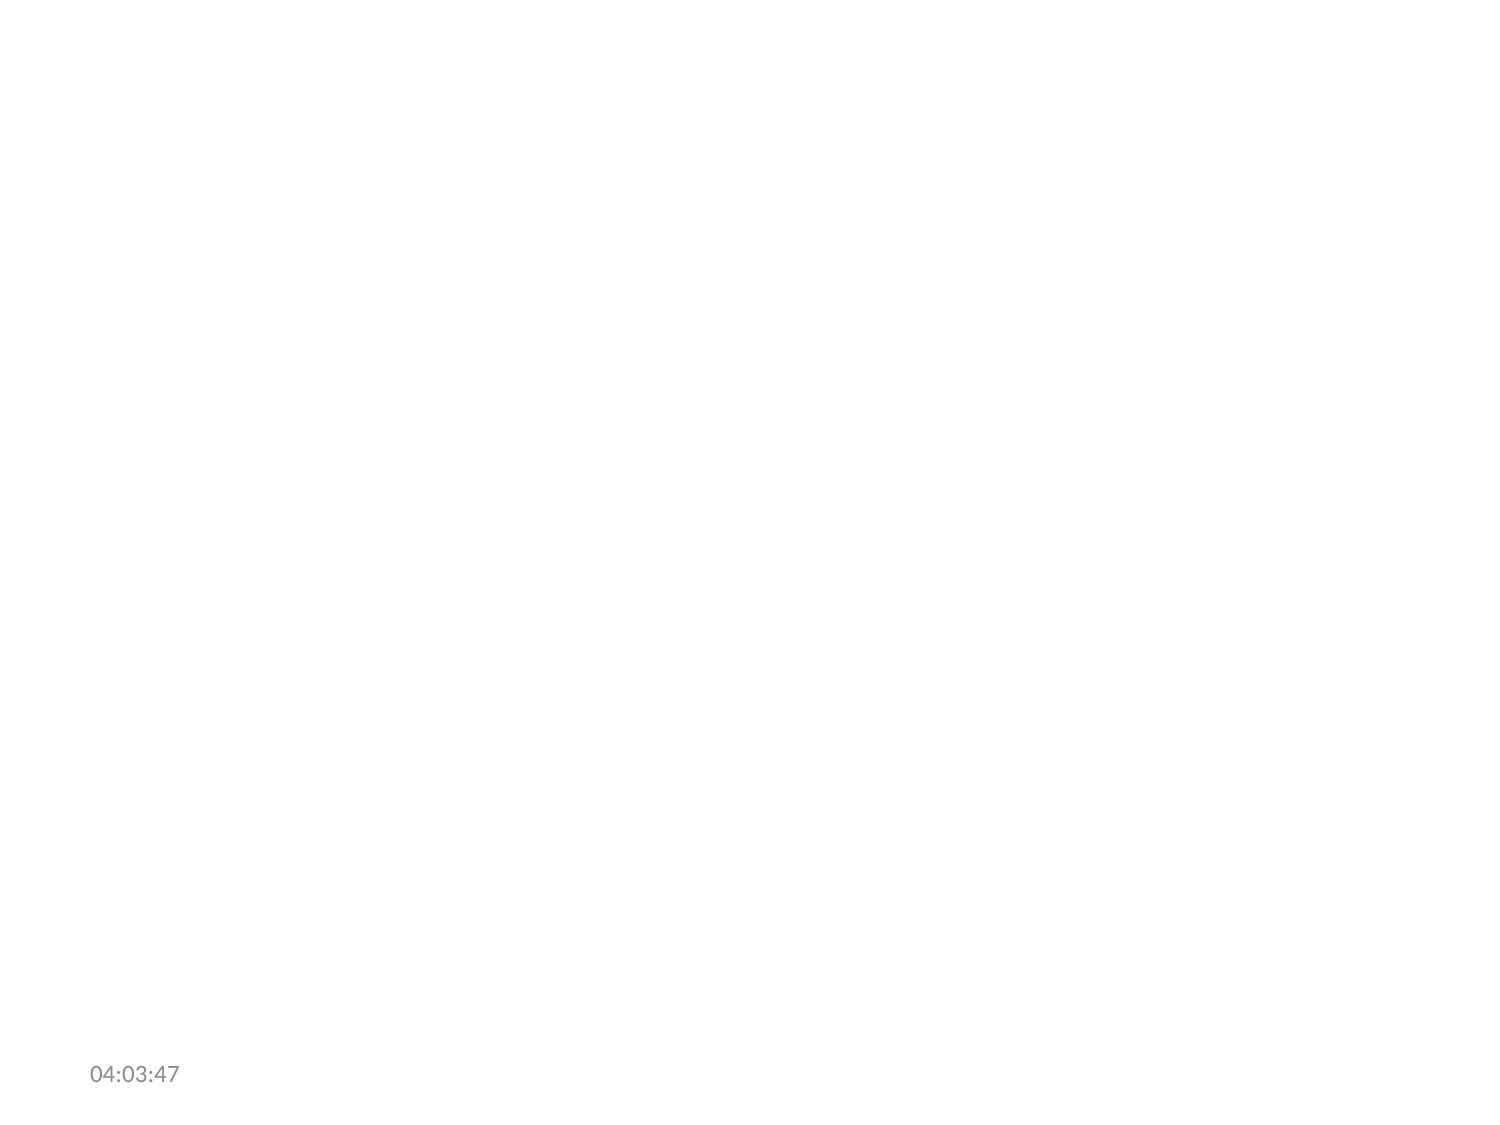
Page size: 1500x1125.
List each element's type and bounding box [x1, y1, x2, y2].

slide_number [75, 1042, 425, 1103]
